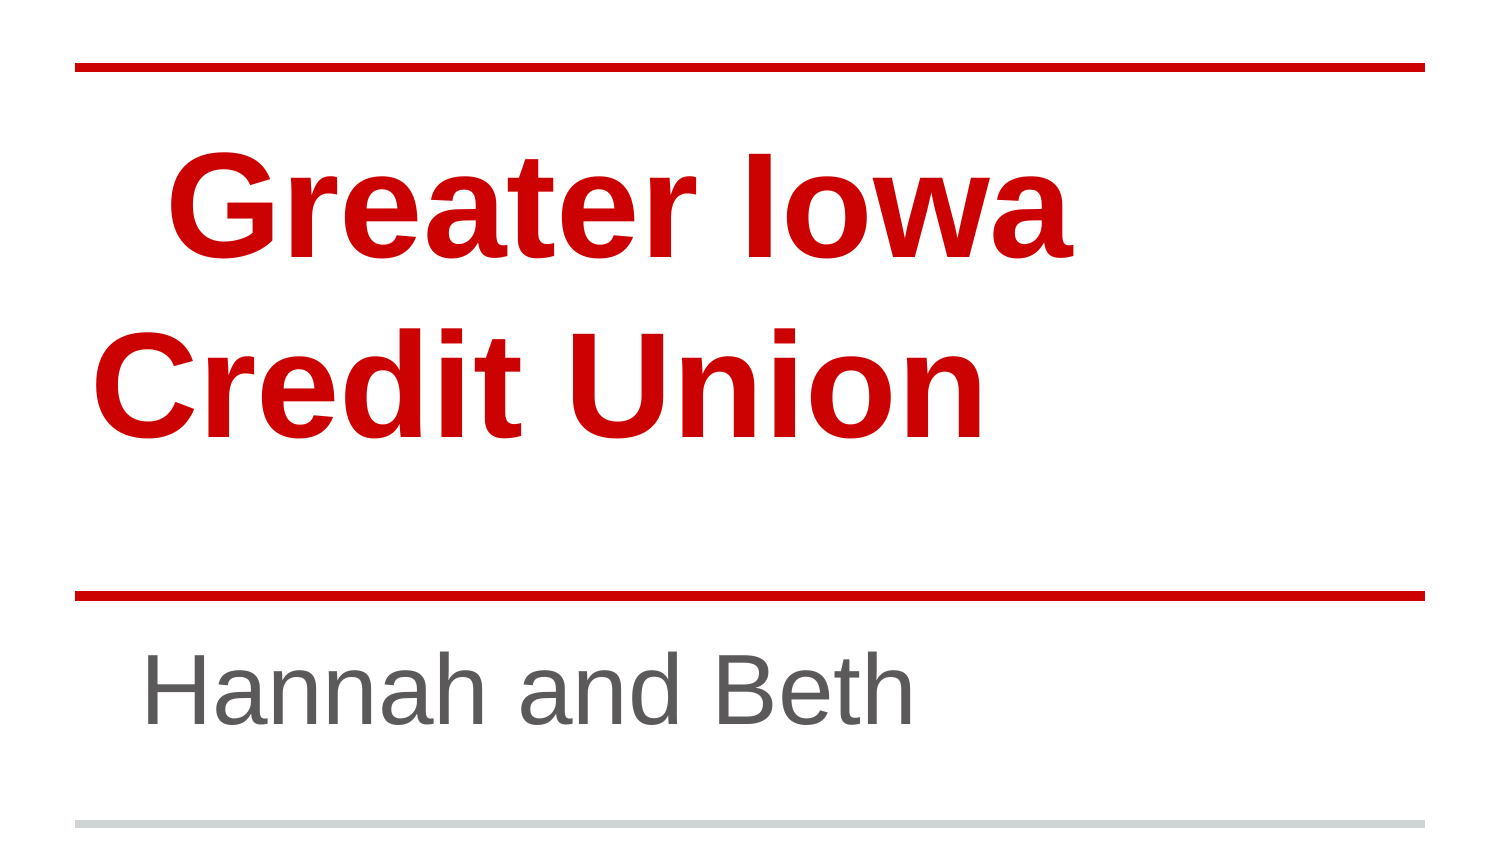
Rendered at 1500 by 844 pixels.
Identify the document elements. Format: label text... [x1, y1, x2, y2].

title Greater Iowa Credit Union [75, 92, 1425, 587]
subtitle Hannah and Beth [75, 609, 1425, 812]
